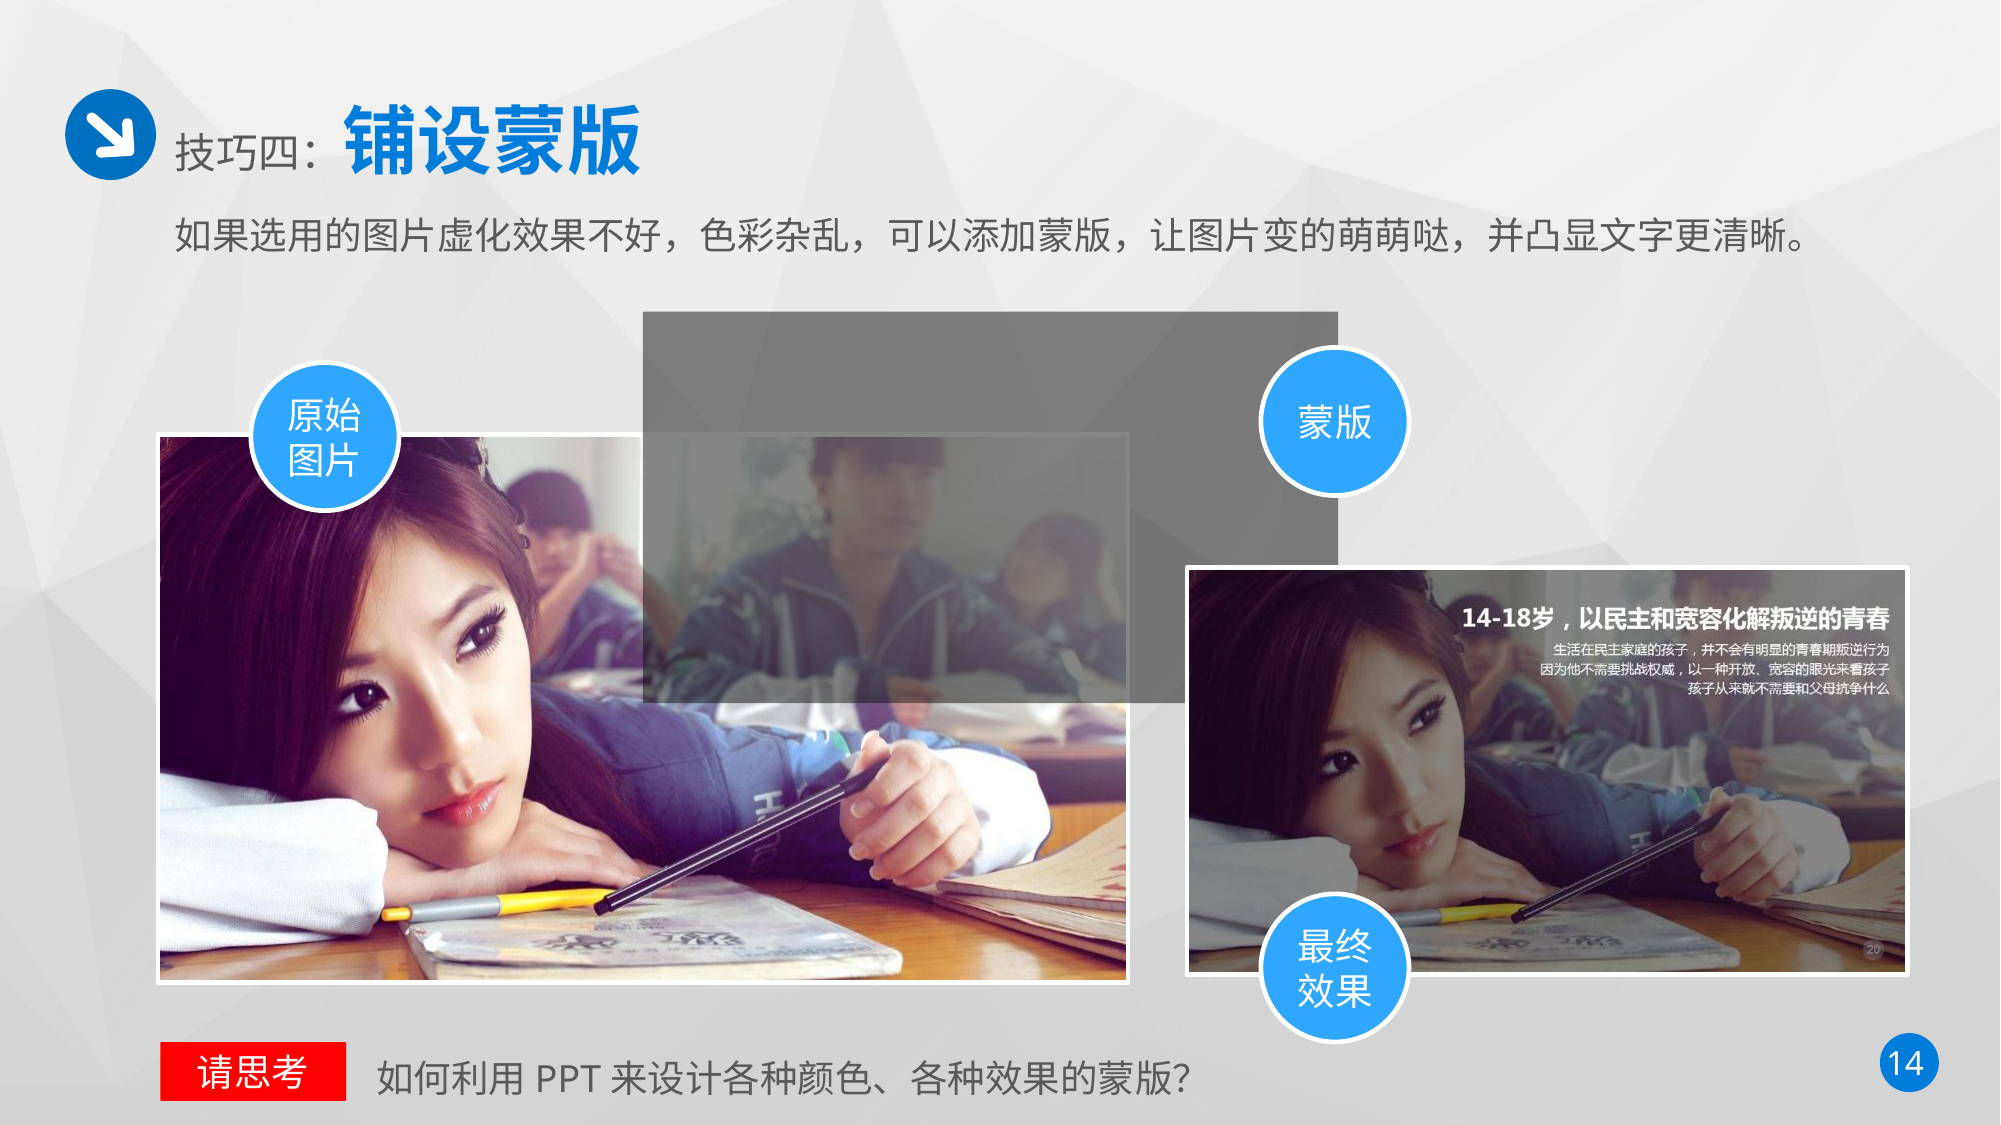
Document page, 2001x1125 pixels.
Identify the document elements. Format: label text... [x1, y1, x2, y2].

text_box 蒙版 [1259, 346, 1411, 497]
text_box 技巧四：铺设蒙版 [160, 86, 684, 191]
text_box 如何利用PPT来设计各种颜色、各种效果的蒙版？ [361, 1034, 1874, 1108]
picture [0, 0, 2000, 1125]
text_box [642, 311, 1339, 704]
text_box 原始图片 [249, 361, 400, 436]
text_box 最终效果 [1260, 973, 1410, 1044]
text_box 如果选用的图片虚化效果不好，色彩杂乱，可以添加蒙版，让图片变的萌萌哒，并凸显文字更清晰。 [160, 192, 1948, 265]
text_box 请思考 [159, 1040, 348, 1102]
